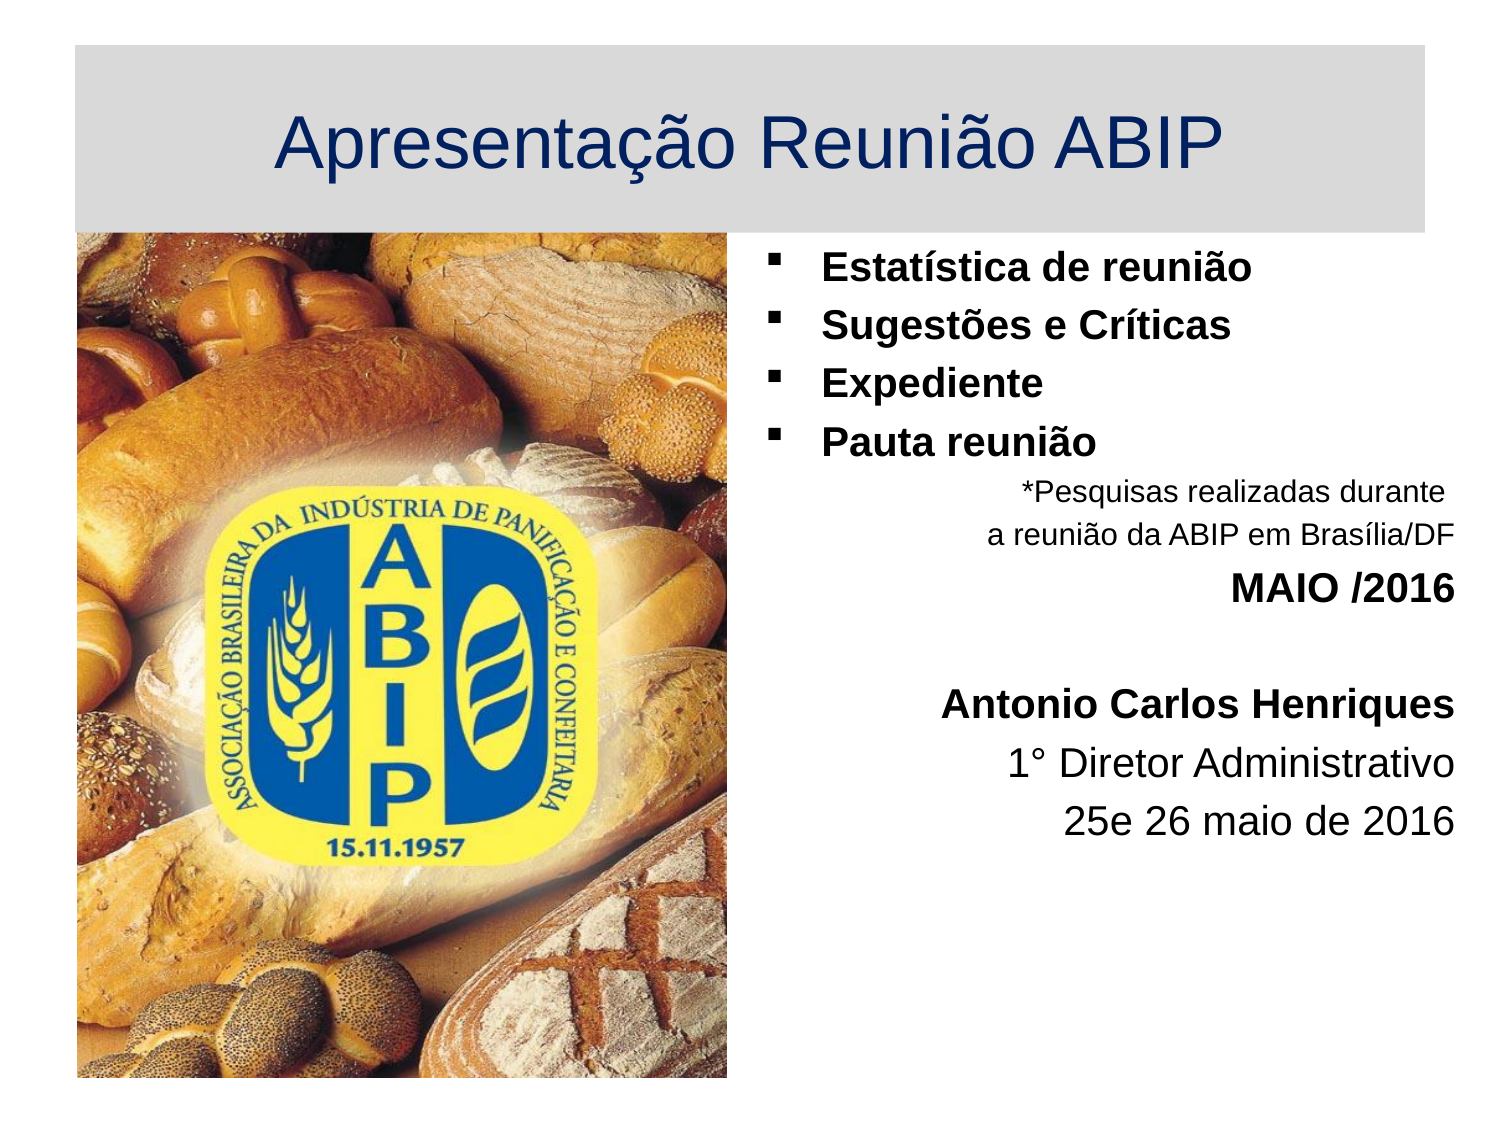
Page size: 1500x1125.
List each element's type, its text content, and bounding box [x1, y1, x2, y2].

title Apresentação Reunião ABIP [75, 45, 1425, 233]
picture [77, 231, 727, 1079]
list Estatística de reunião Sugestões e Críticas Expediente Pauta reunião *Pesquisas realizadas durante a reunião da ABIP em Brasília/DF MAIO /2016 Antonio Carlos Henriques 1° Diretor Administrativo 25e 26 maio de 2016 [750, 232, 1471, 1106]
